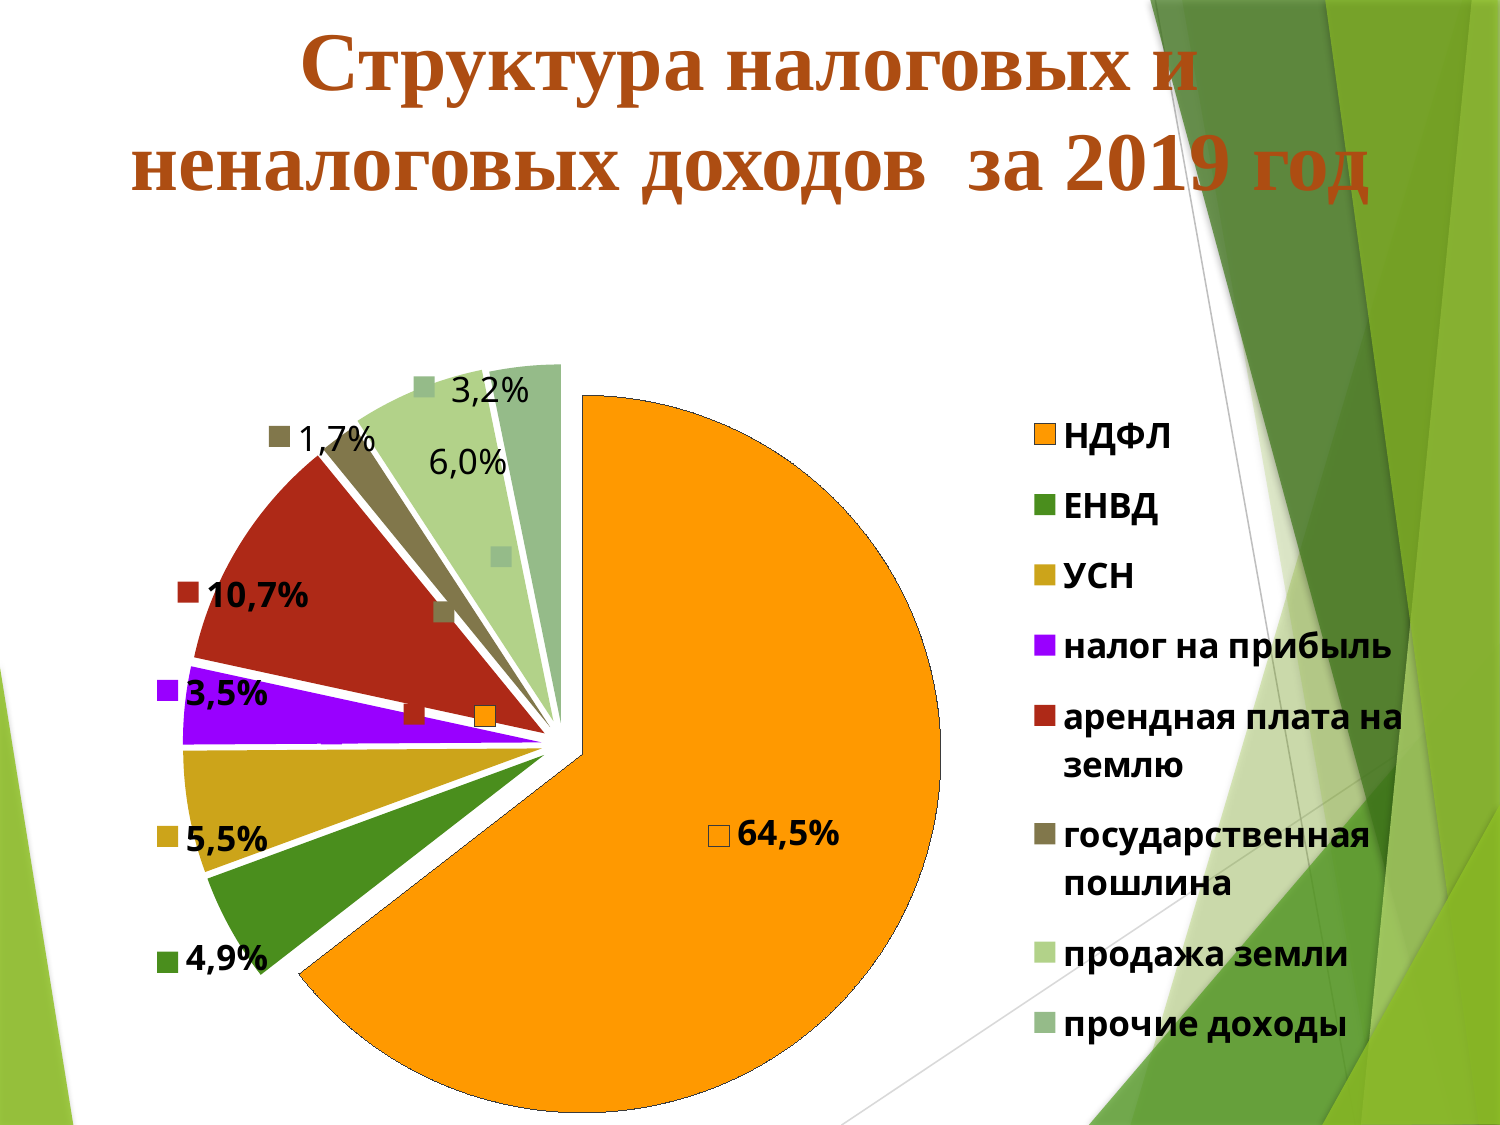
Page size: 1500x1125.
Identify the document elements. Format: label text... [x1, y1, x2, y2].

chart [64, 309, 1439, 1125]
title Структура налоговых и неналоговых доходов за 2019 год [75, 0, 1425, 303]
